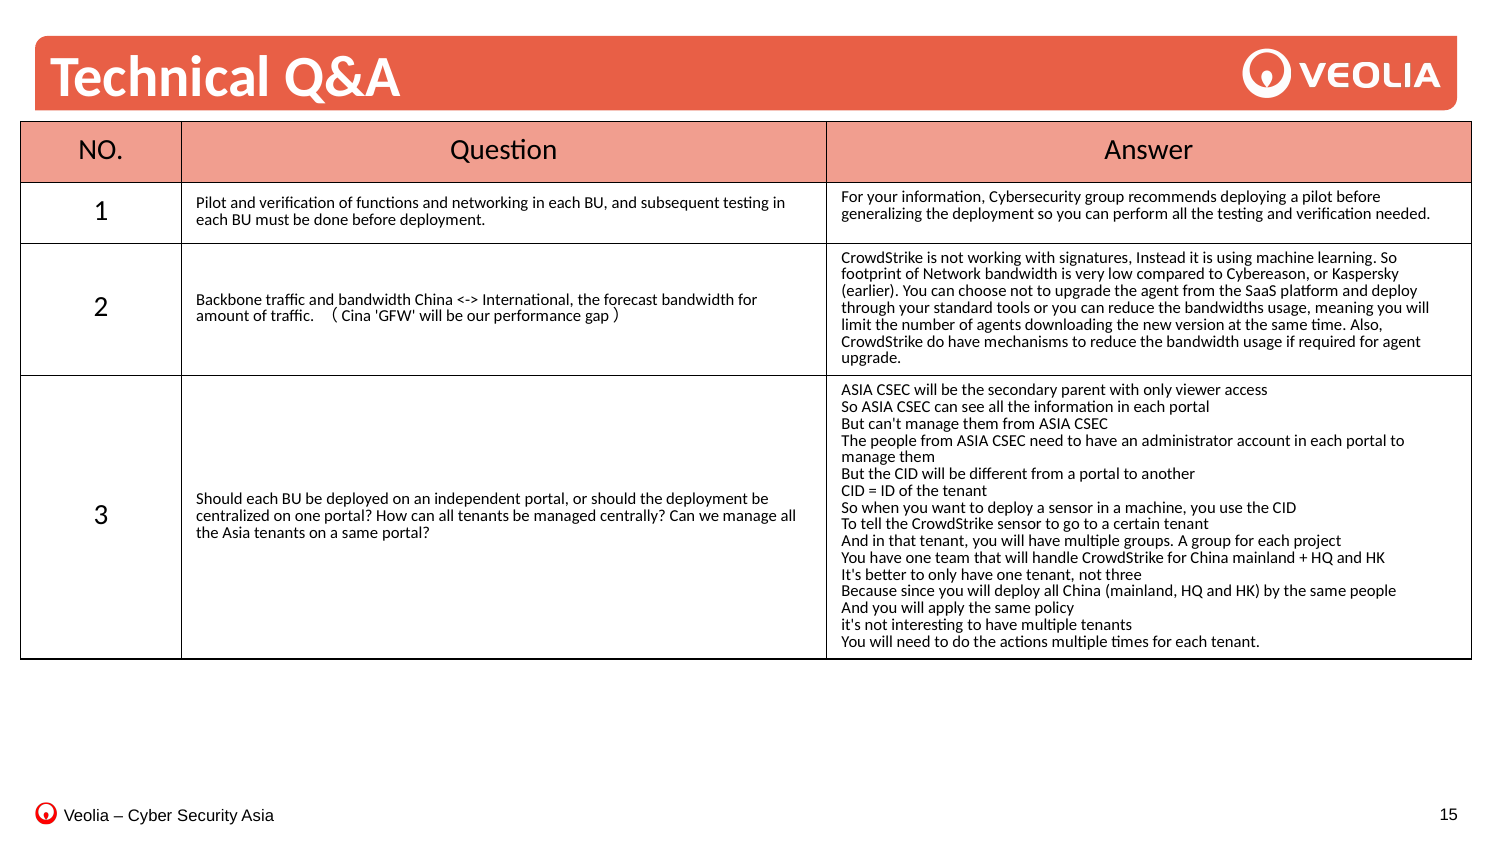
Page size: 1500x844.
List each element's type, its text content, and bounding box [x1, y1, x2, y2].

table_header Answer [827, 122, 1471, 182]
table_cell ASIA CSEC will be the secondary parent with only viewer access So ASIA CSEC can see all the information in each portal But can't manage them from ASIA CSEC The people from ASIA CSEC need to have an administrator account in each portal to manage them But the CID will be different from a portal to another CID = ID of the tenant So when you want to deploy a sensor in a machine, you use the CID To tell the CrowdStrike sensor to go to a certain tenant And in that tenant, you will have multiple groups. A group for each project You have one team that will handle CrowdStrike for China mainland + HQ and HK It's better to only have one tenant, not three Because since you will deploy all China (mainland, HQ and HK) by the same people And you will apply the same policy it's not interesting to have multiple tenants You will need to do the actions multiple times for each tenant. [827, 376, 1471, 658]
table_header Question [182, 122, 826, 182]
title Technical Q&A [35, 36, 1457, 111]
table_cell CrowdStrike is not working with signatures, Instead it is using machine learning. So footprint of Network bandwidth is very low compared to Cybereason, or Kaspersky (earlier). You can choose not to upgrade the agent from the SaaS platform and deploy through your standard tools or you can reduce the bandwidths usage, meaning you will limit the number of agents downloading the new version at the same time. Also, CrowdStrike do have mechanisms to reduce the bandwidth usage if required for agent upgrade. [827, 244, 1471, 375]
table_header NO. [21, 122, 181, 182]
table_cell Should each BU be deployed on an independent portal, or should the deployment be centralized on one portal? How can all tenants be managed centrally? Can we manage all the Asia tenants on a same portal? [182, 376, 826, 658]
table_cell 1 [21, 183, 181, 243]
table_cell For your information, Cybersecurity group recommends deploying a pilot before generalizing the deployment so you can perform all the testing and verification needed. [827, 183, 1471, 243]
table_cell 3 [21, 376, 181, 658]
table_cell 2 [21, 244, 181, 375]
table_cell Pilot and verification of functions and networking in each BU, and subsequent testing in each BU must be done before deployment. [182, 183, 826, 243]
table_cell Backbone traffic and bandwidth China <-> International, the forecast bandwidth for amount of traffic. （Cina 'GFW' will be our performance gap） [182, 244, 826, 375]
picture [35, 802, 57, 825]
